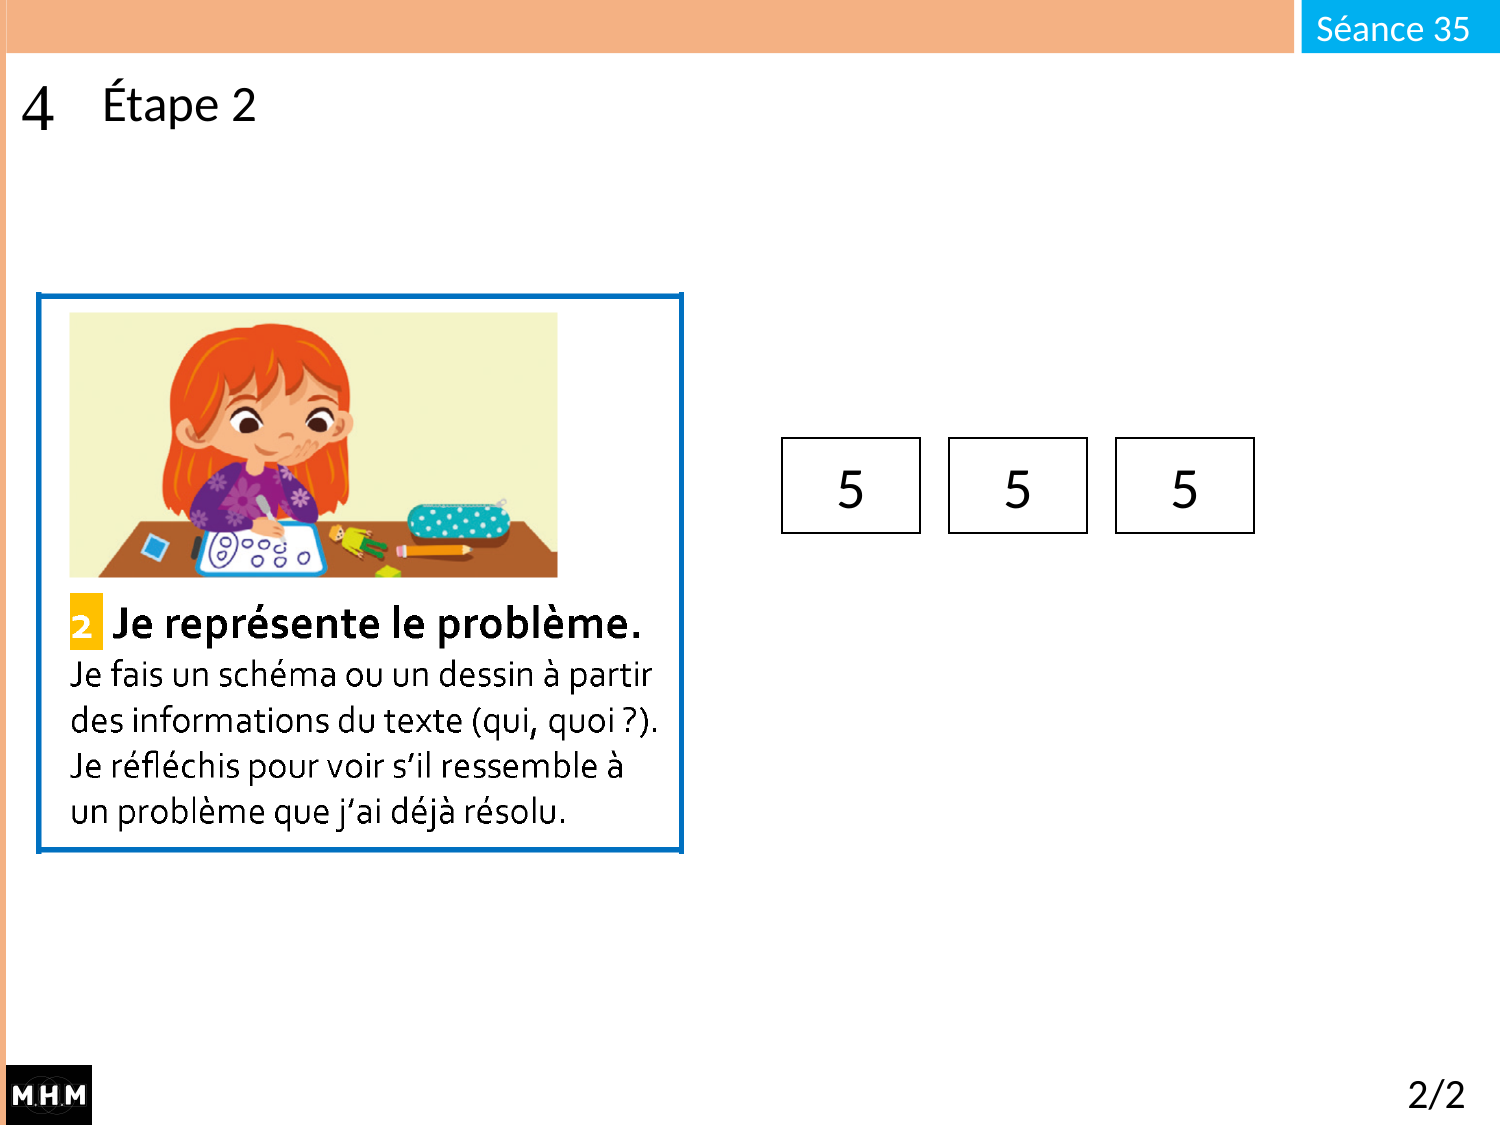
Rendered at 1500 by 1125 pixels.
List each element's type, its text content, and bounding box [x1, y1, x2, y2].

title Étape 2 [87, 32, 1382, 140]
list 2/2 [1373, 1064, 1500, 1125]
text_box 5 [1115, 437, 1255, 534]
text_box 5 [948, 437, 1088, 534]
text_box 5 [781, 437, 921, 534]
picture [6, 1065, 92, 1125]
picture [34, 292, 685, 854]
